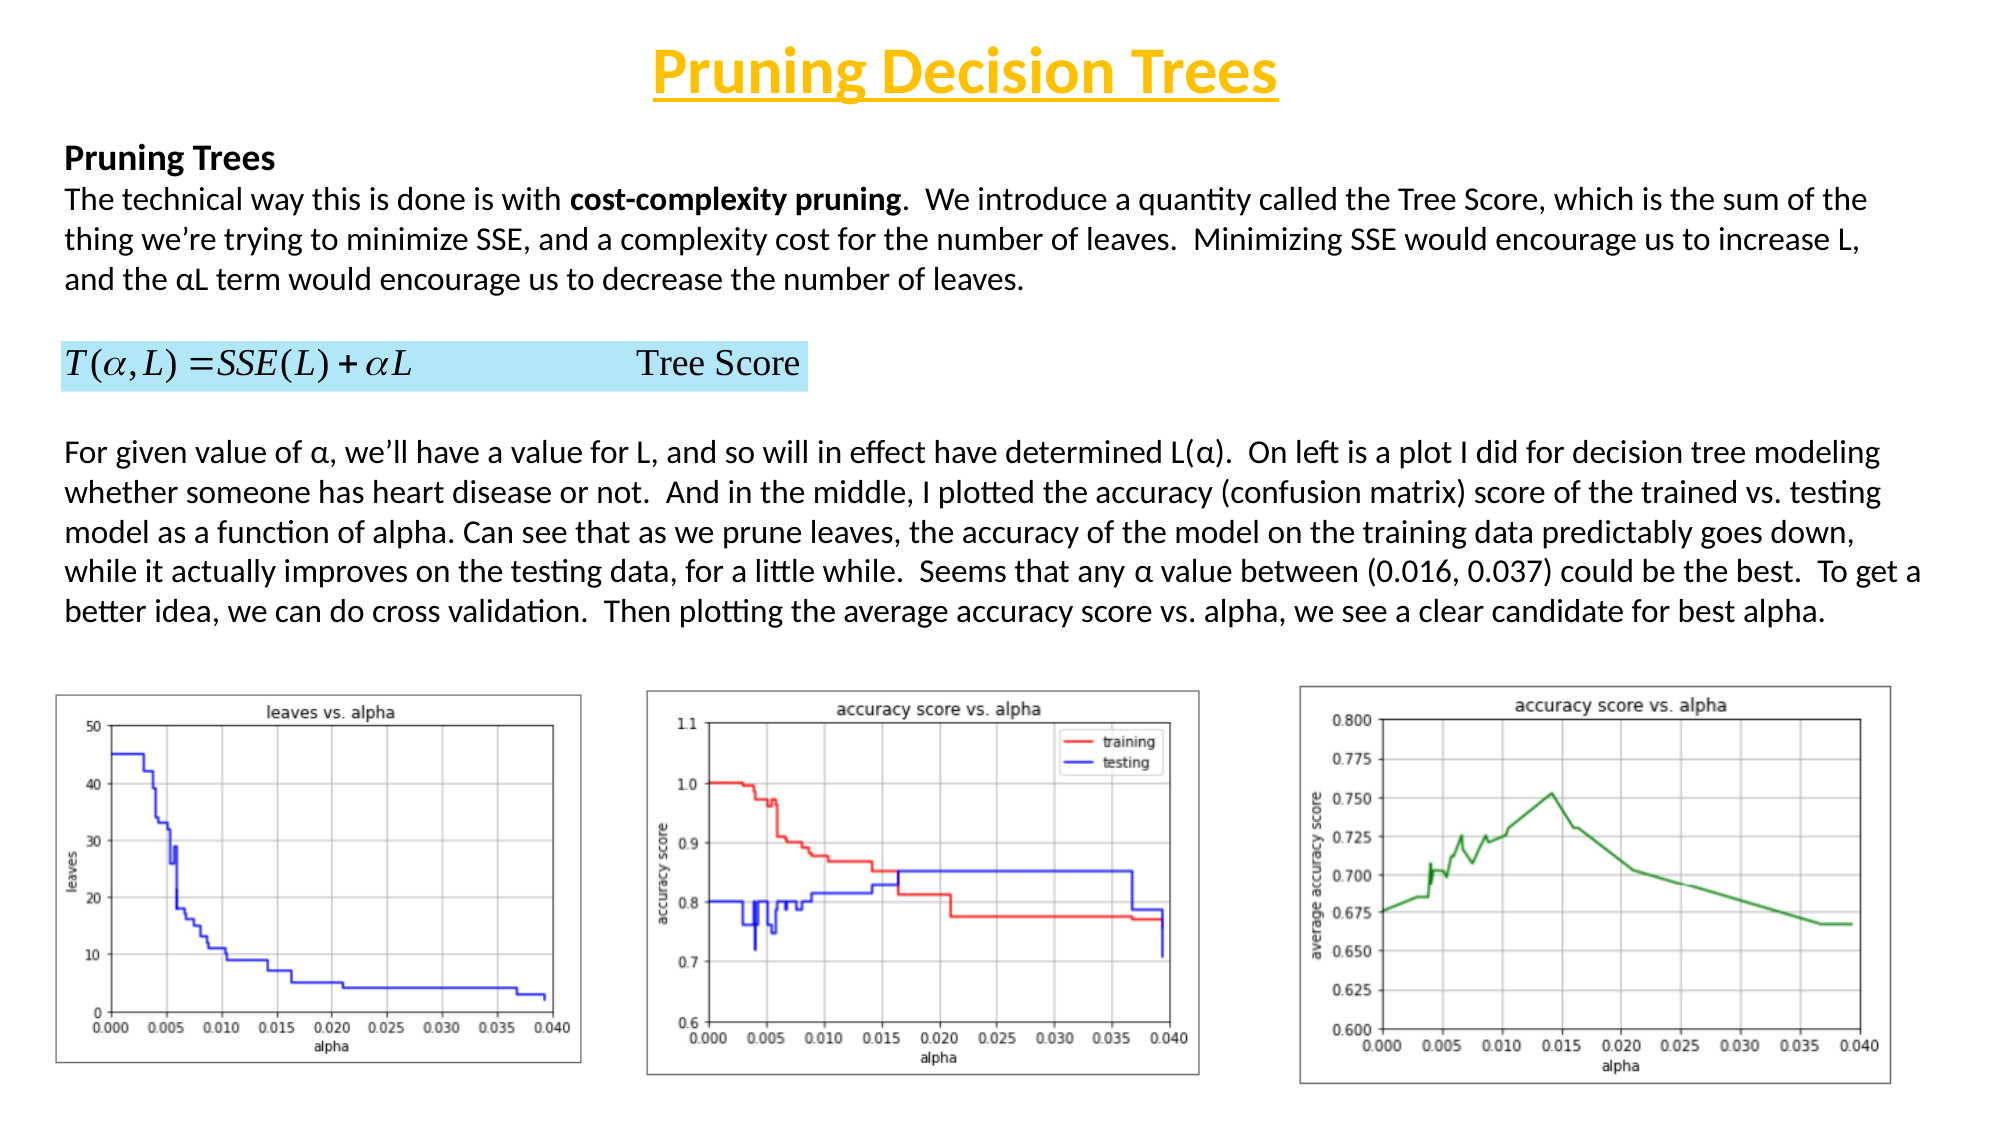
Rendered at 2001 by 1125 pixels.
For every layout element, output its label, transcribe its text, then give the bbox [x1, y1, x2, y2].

text_box Pruning Trees The technical way this is done is with cost-complexity pruning. We introduce a quantity called the Tree Score, which is the sum of the thing we’re trying to minimize SSE, and a complexity cost for the number of leaves. Minimizing SSE would encourage us to increase L, and the αL term would encourage us to decrease the number of leaves. [49, 125, 1916, 305]
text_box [60, 341, 808, 392]
picture [49, 688, 591, 1070]
text_box For given value of α, we’ll have a value for L, and so will in effect have determined L(α). On left is a plot I did for decision tree modeling whether someone has heart disease or not. And in the middle, I plotted the accuracy (confusion matrix) score of the trained vs. testing model as a function of alpha. Can see that as we prune leaves, the accuracy of the model on the training data predictably goes down, while it actually improves on the testing data, for a little while. Seems that any α value between (0.016, 0.037) could be the best. To get a better idea, we can do cross validation. Then plotting the average accuracy score vs. alpha, we see a clear candidate for best alpha. [49, 422, 1939, 637]
picture [637, 685, 1204, 1081]
picture [1293, 676, 1900, 1091]
text_box Pruning Decision Trees [637, 19, 1294, 115]
